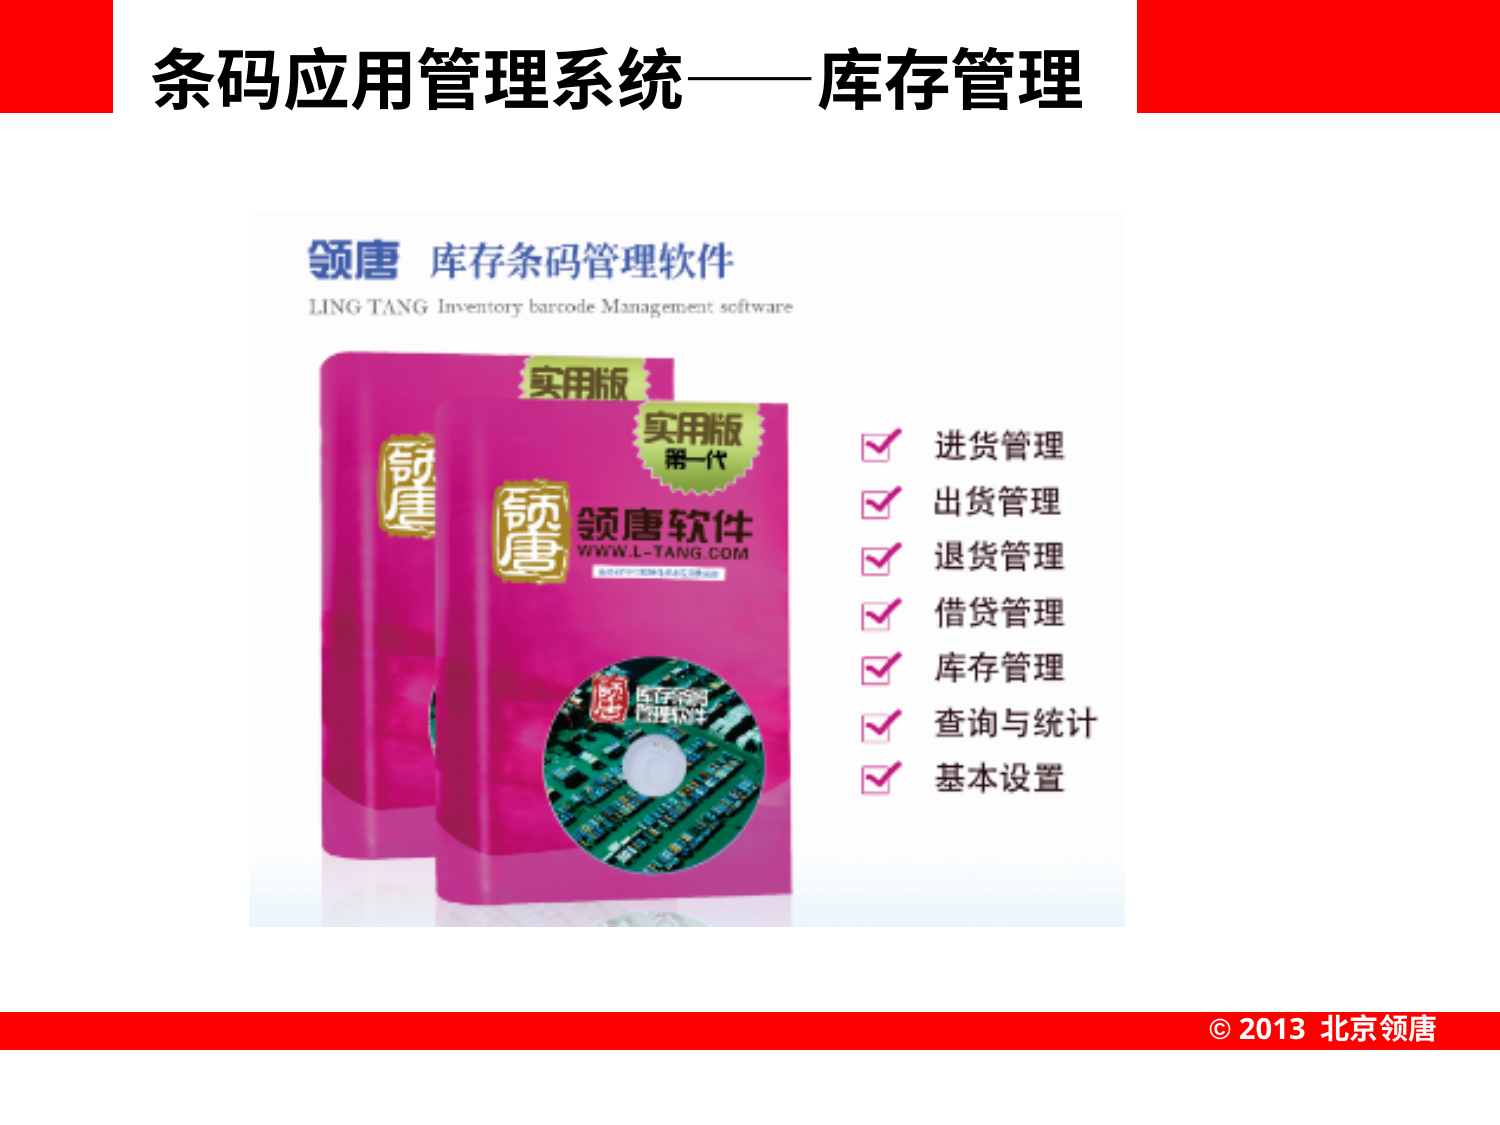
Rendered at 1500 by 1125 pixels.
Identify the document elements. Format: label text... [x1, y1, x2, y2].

picture [0, 1012, 1500, 1050]
picture [249, 212, 1126, 927]
picture [1137, 0, 1500, 113]
picture [0, 0, 113, 113]
title 条码应用管理系统——库存管理 [149, 37, 1113, 193]
